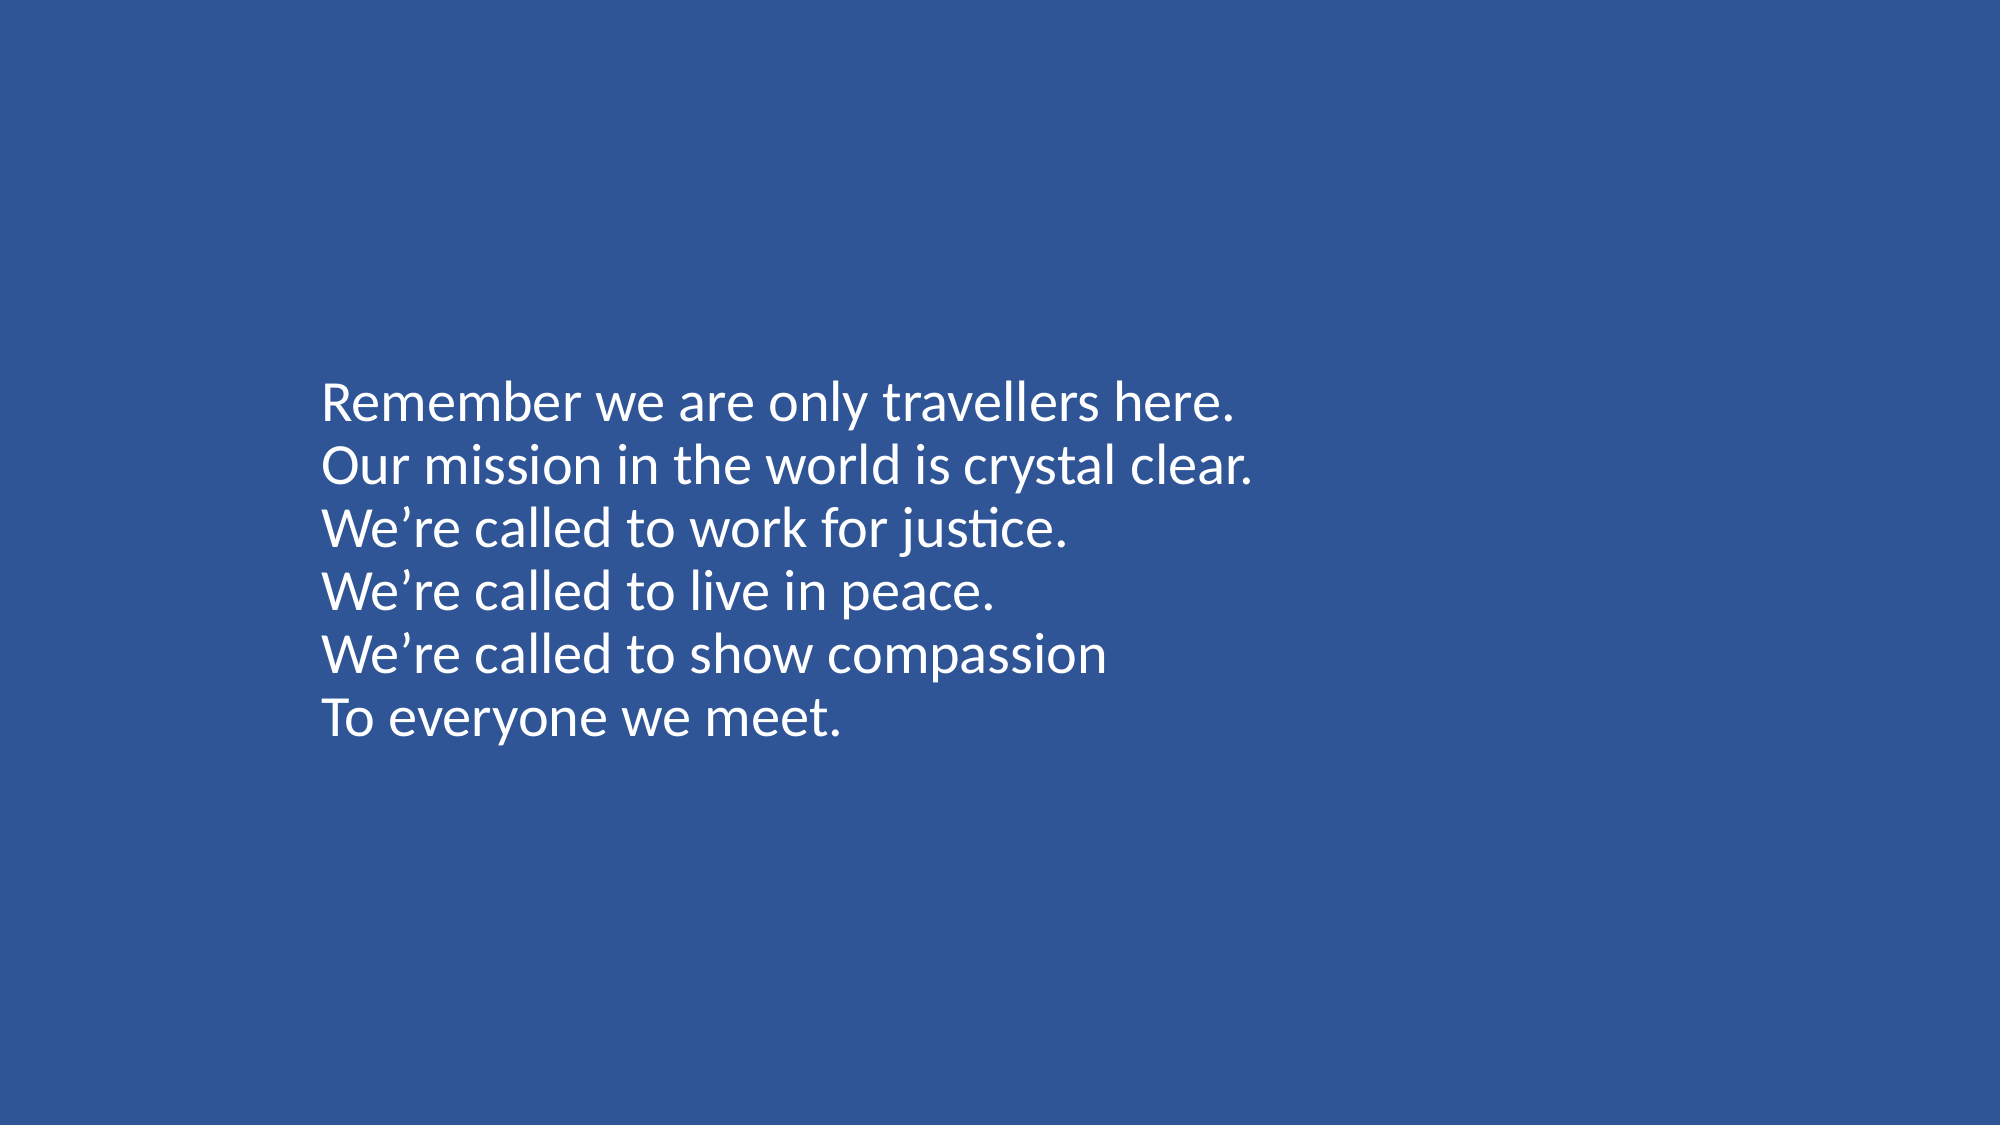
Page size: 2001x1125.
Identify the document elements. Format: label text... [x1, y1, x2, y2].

list Remember we are only travellers here. Our mission in the world is crystal clear. We’re called to work for justice. We’re called to live in peace. We’re called to show compassion To everyone we meet. [306, 363, 1694, 762]
